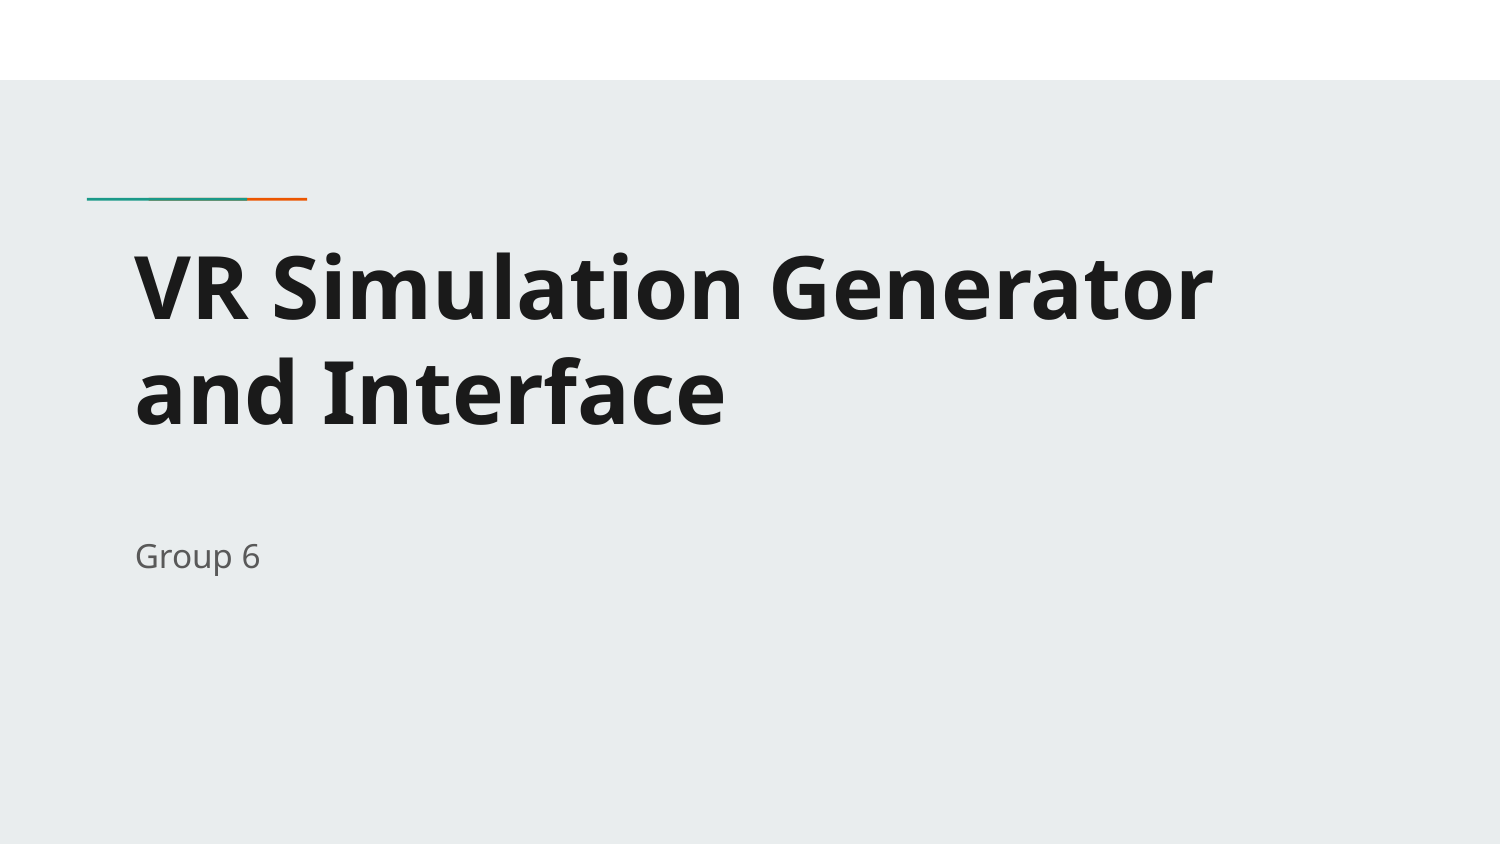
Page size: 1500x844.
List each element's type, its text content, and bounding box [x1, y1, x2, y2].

title VR Simulation Generator and Interface [119, 216, 1381, 490]
subtitle Group 6 [119, 520, 1381, 610]
